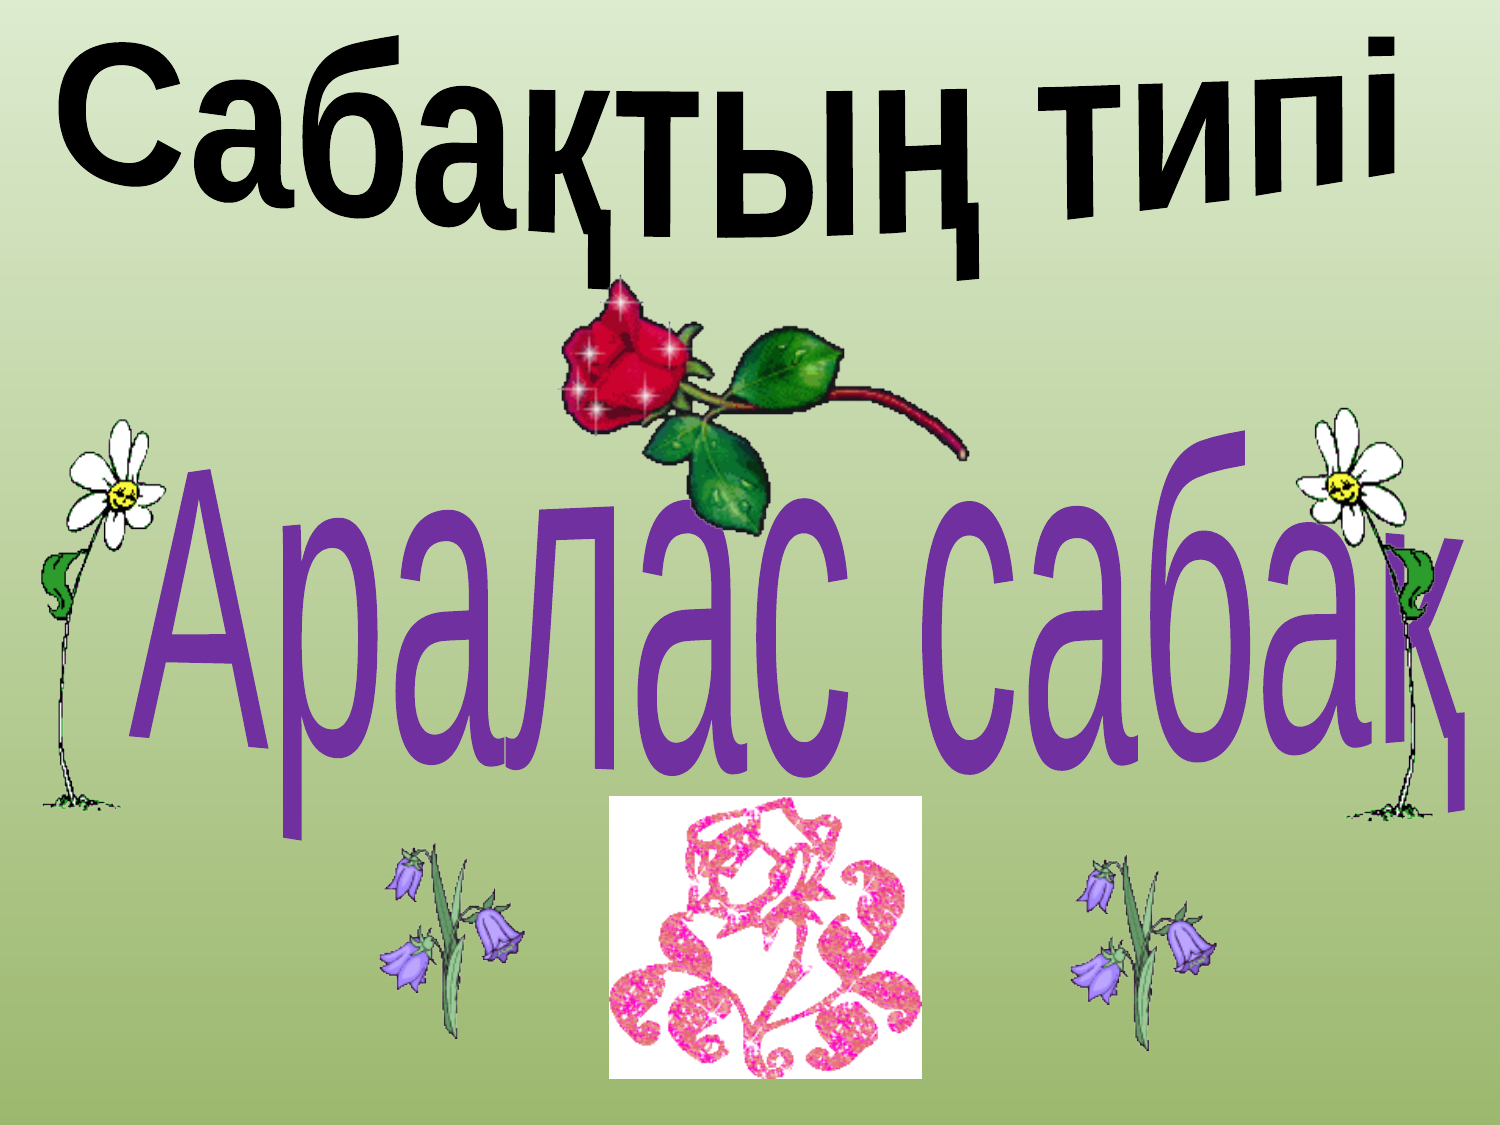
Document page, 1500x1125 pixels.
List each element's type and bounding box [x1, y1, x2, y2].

picture [515, 245, 1006, 599]
picture [1066, 855, 1222, 1051]
picture [1288, 398, 1442, 833]
picture [609, 796, 923, 1079]
picture [374, 843, 530, 1040]
picture [34, 409, 173, 821]
